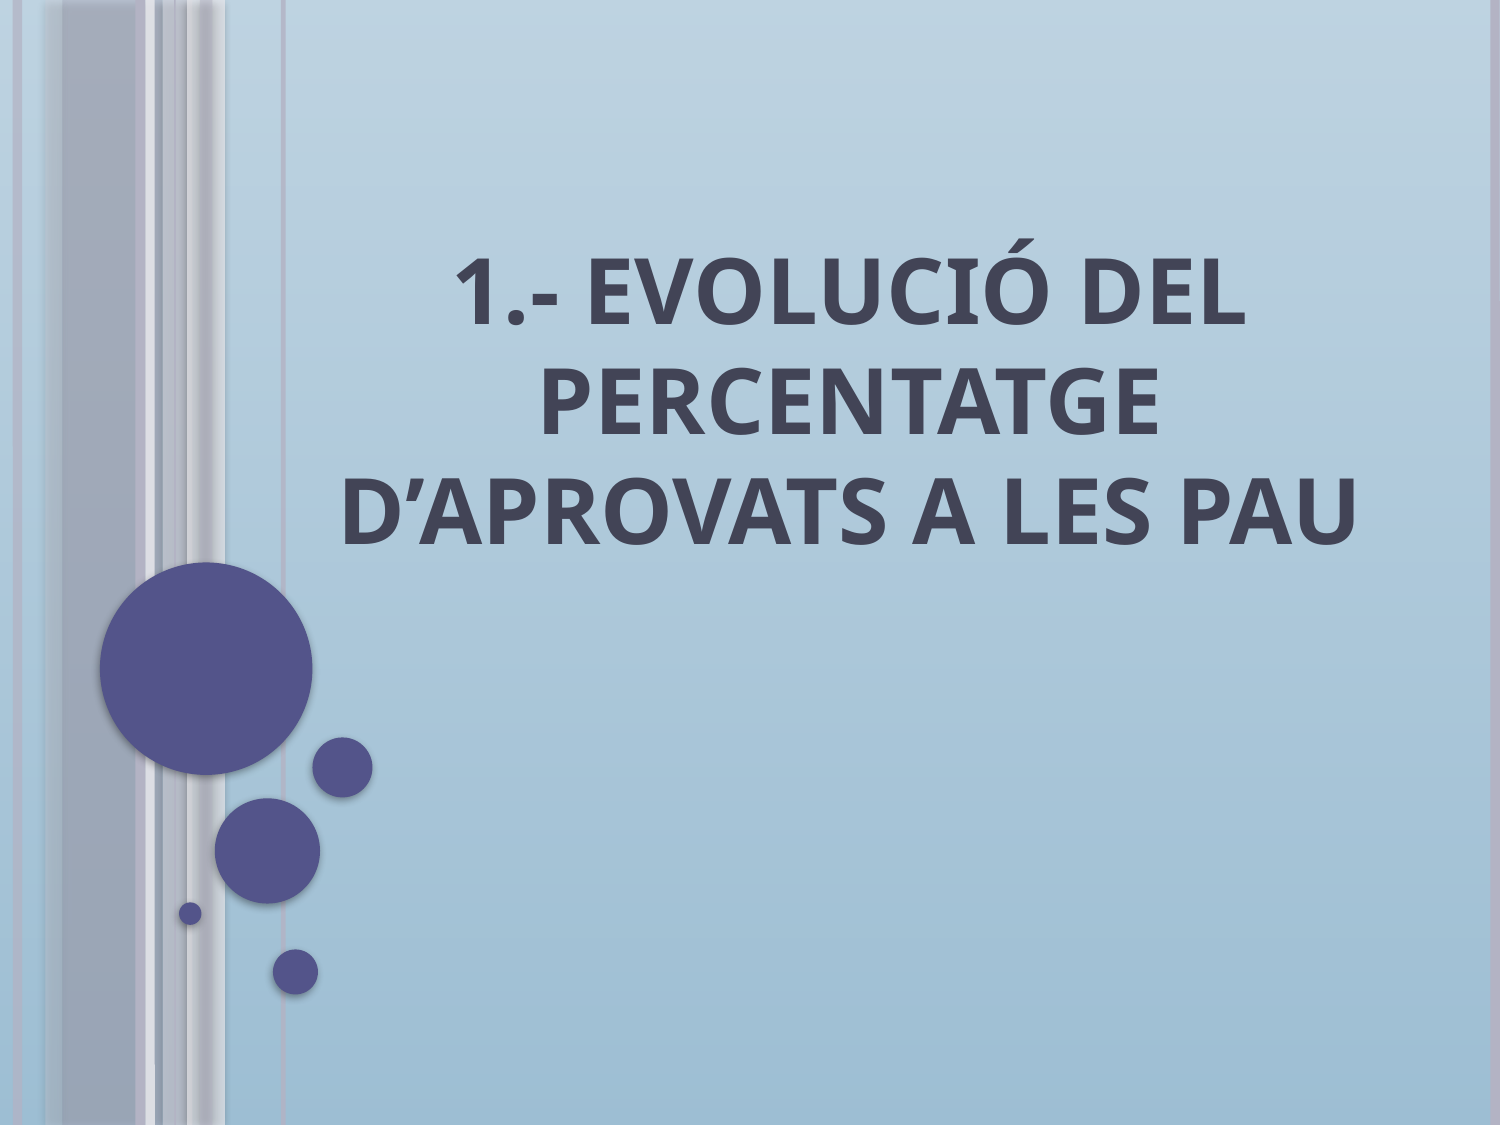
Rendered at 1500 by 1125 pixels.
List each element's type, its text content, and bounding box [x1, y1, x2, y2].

title 1.- Evolució Del Percentatge D’aprovats A Les PAU [289, 225, 1412, 587]
